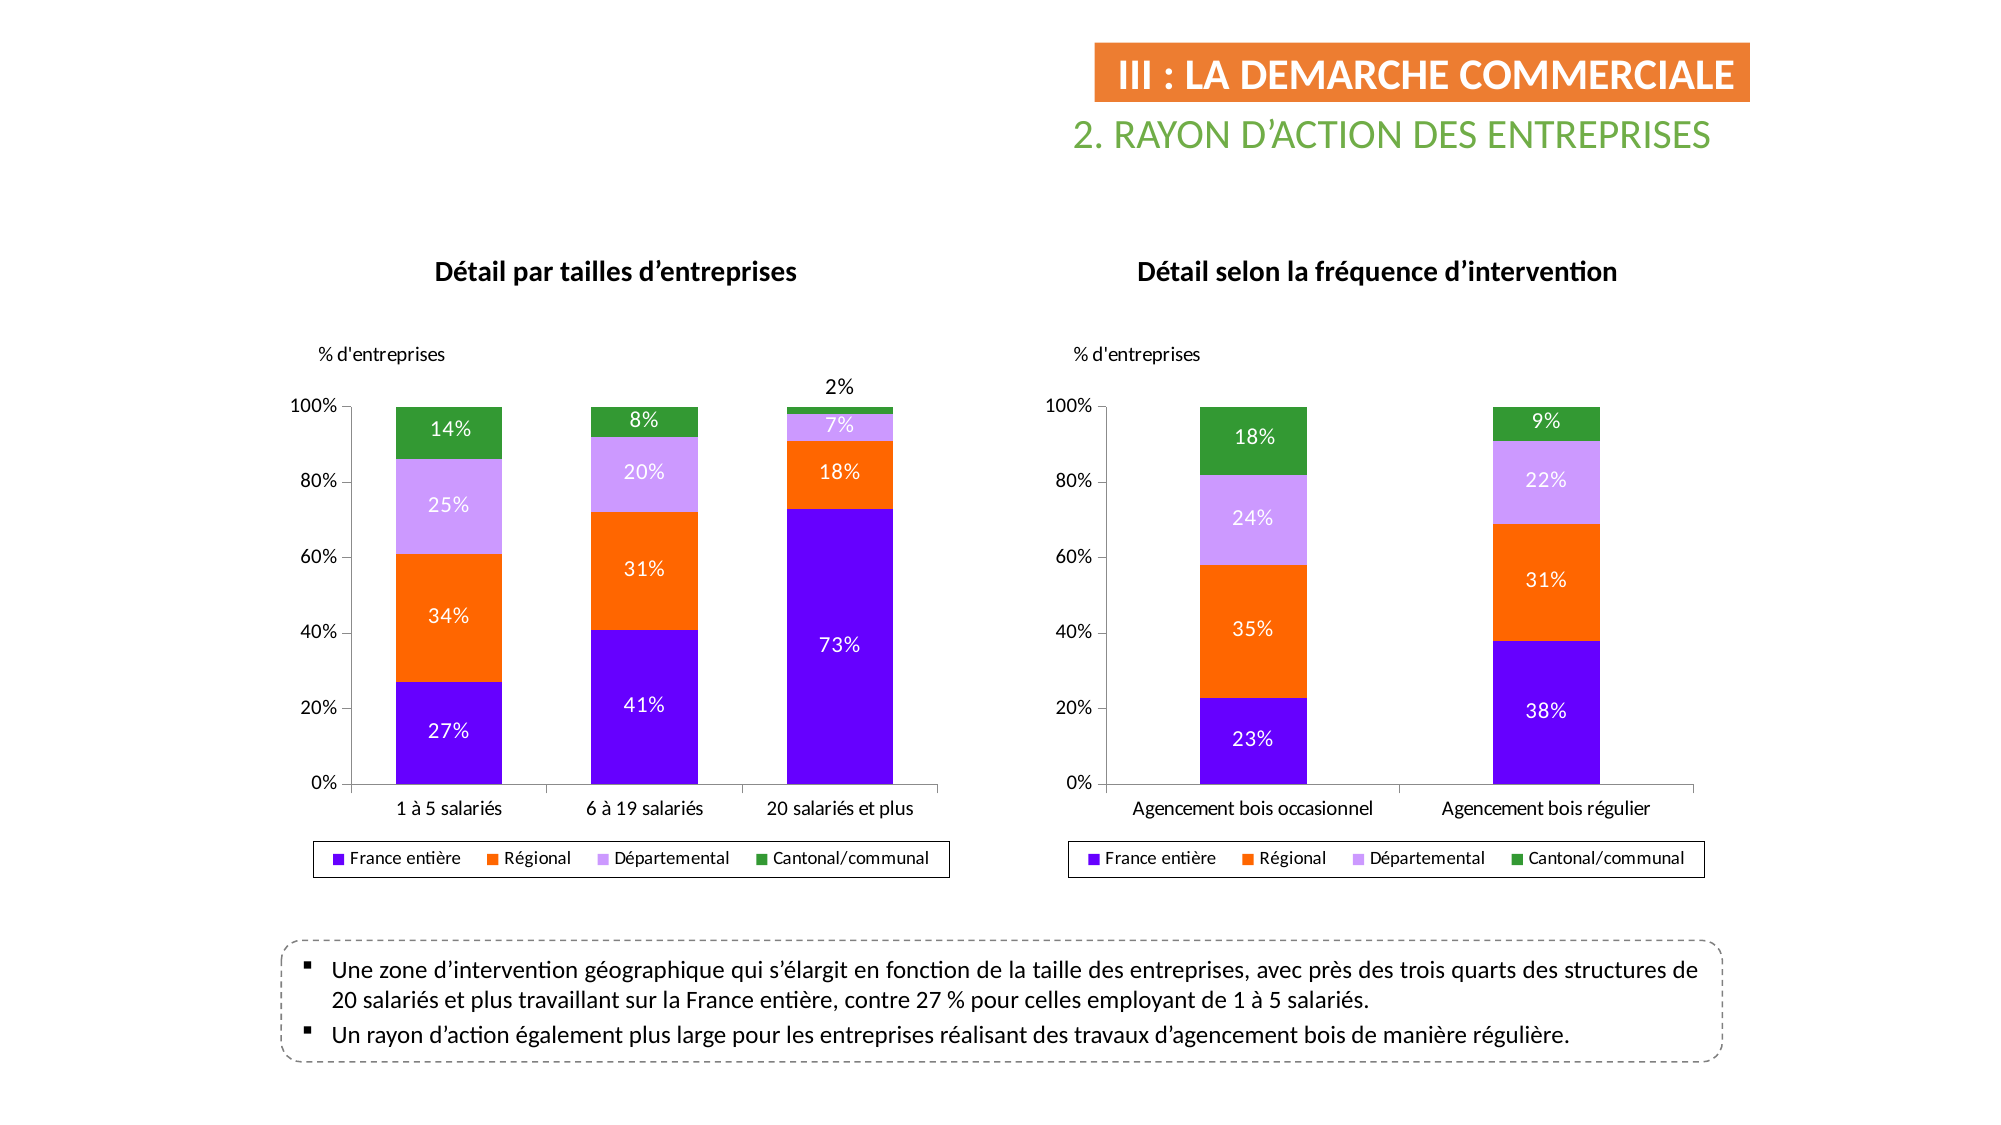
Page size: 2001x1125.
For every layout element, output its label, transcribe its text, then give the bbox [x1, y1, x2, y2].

text_box Détail selon la fréquence d’intervention [1118, 245, 1638, 295]
chart [279, 337, 1018, 905]
text_box 2. RAYON D’ACTION DES ENTREPRISES [1035, 101, 1727, 161]
slide_number 20/60 [1412, 1042, 1863, 1103]
chart [1034, 337, 1773, 905]
text_box Détail par tailles d’entreprises [409, 245, 823, 295]
text_box III : LA DEMARCHE COMMERCIALE [1094, 42, 1750, 102]
text_box Une zone d’intervention géographique qui s’élargit en fonction de la taille des entreprises, avec près des trois quarts des structures de 20 salariés et plus travaillant sur la France entière, contre 27 % pour celles employant de 1 à 5 salariés. Un rayon d’action également plus large pour les entreprises réalisant des travaux d’agencement bois de manière régulière. [281, 940, 1723, 1062]
